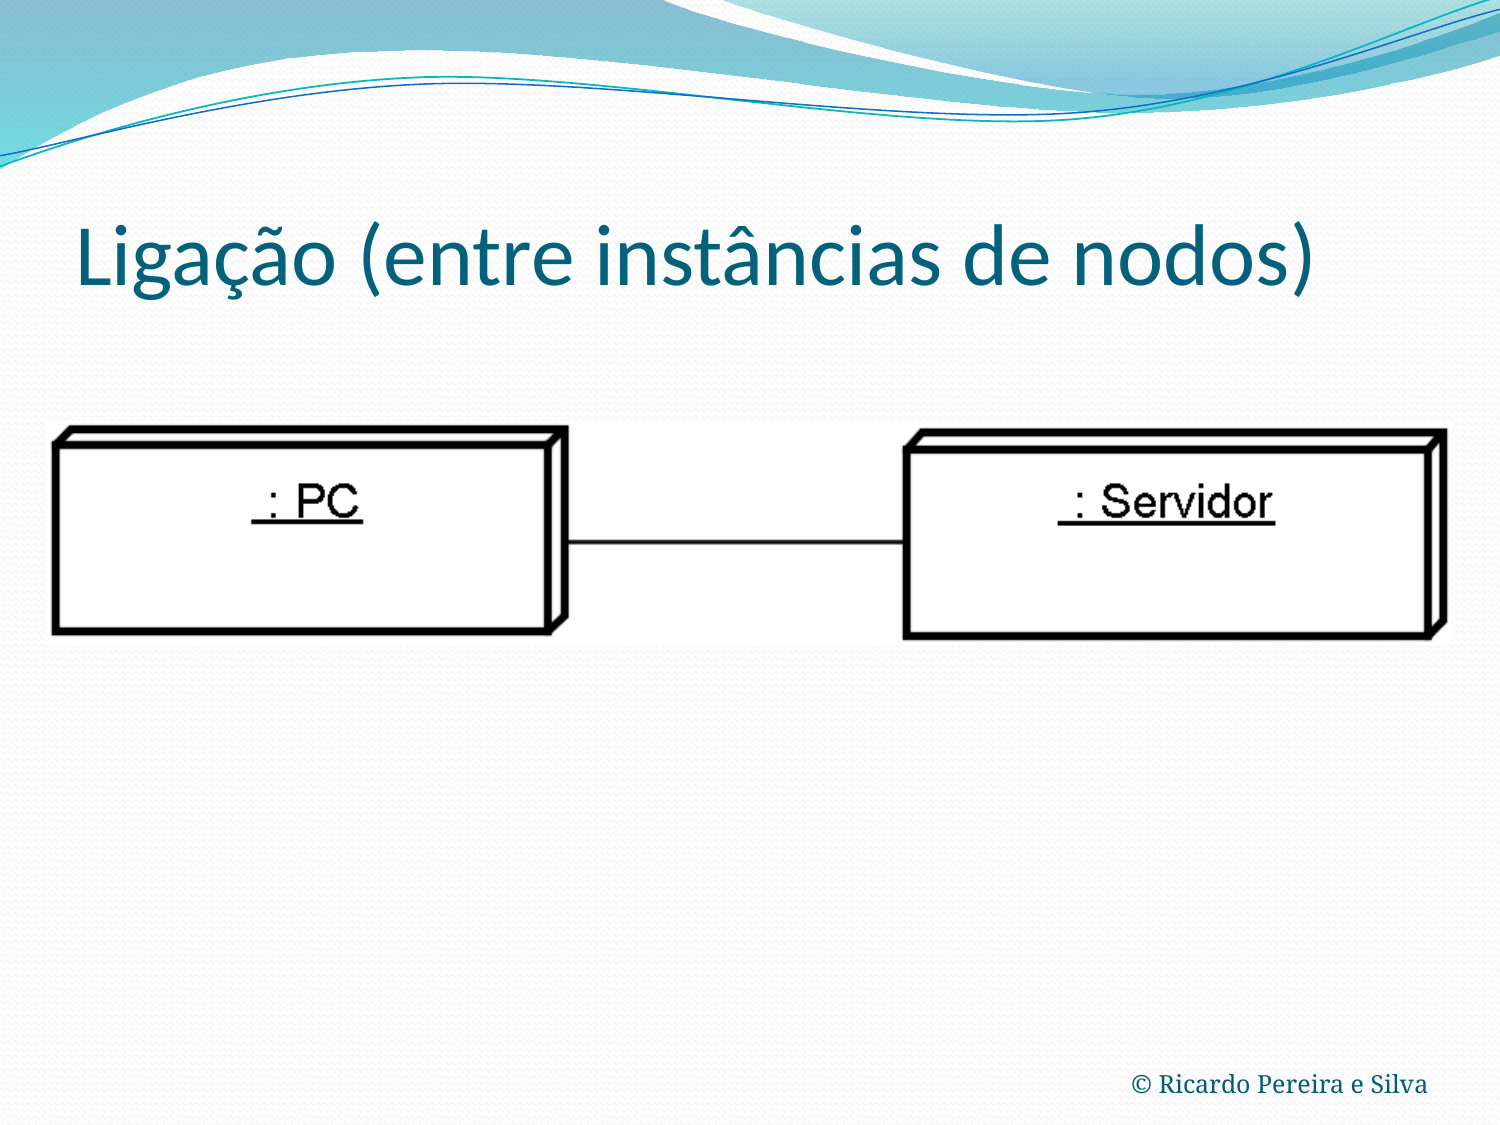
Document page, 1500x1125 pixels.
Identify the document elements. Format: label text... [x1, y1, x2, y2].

title Ligação (entre instâncias de nodos) [75, 115, 1425, 303]
footer © Ricardo Pereira e Silva [1101, 1042, 1429, 1103]
picture [46, 421, 1452, 645]
